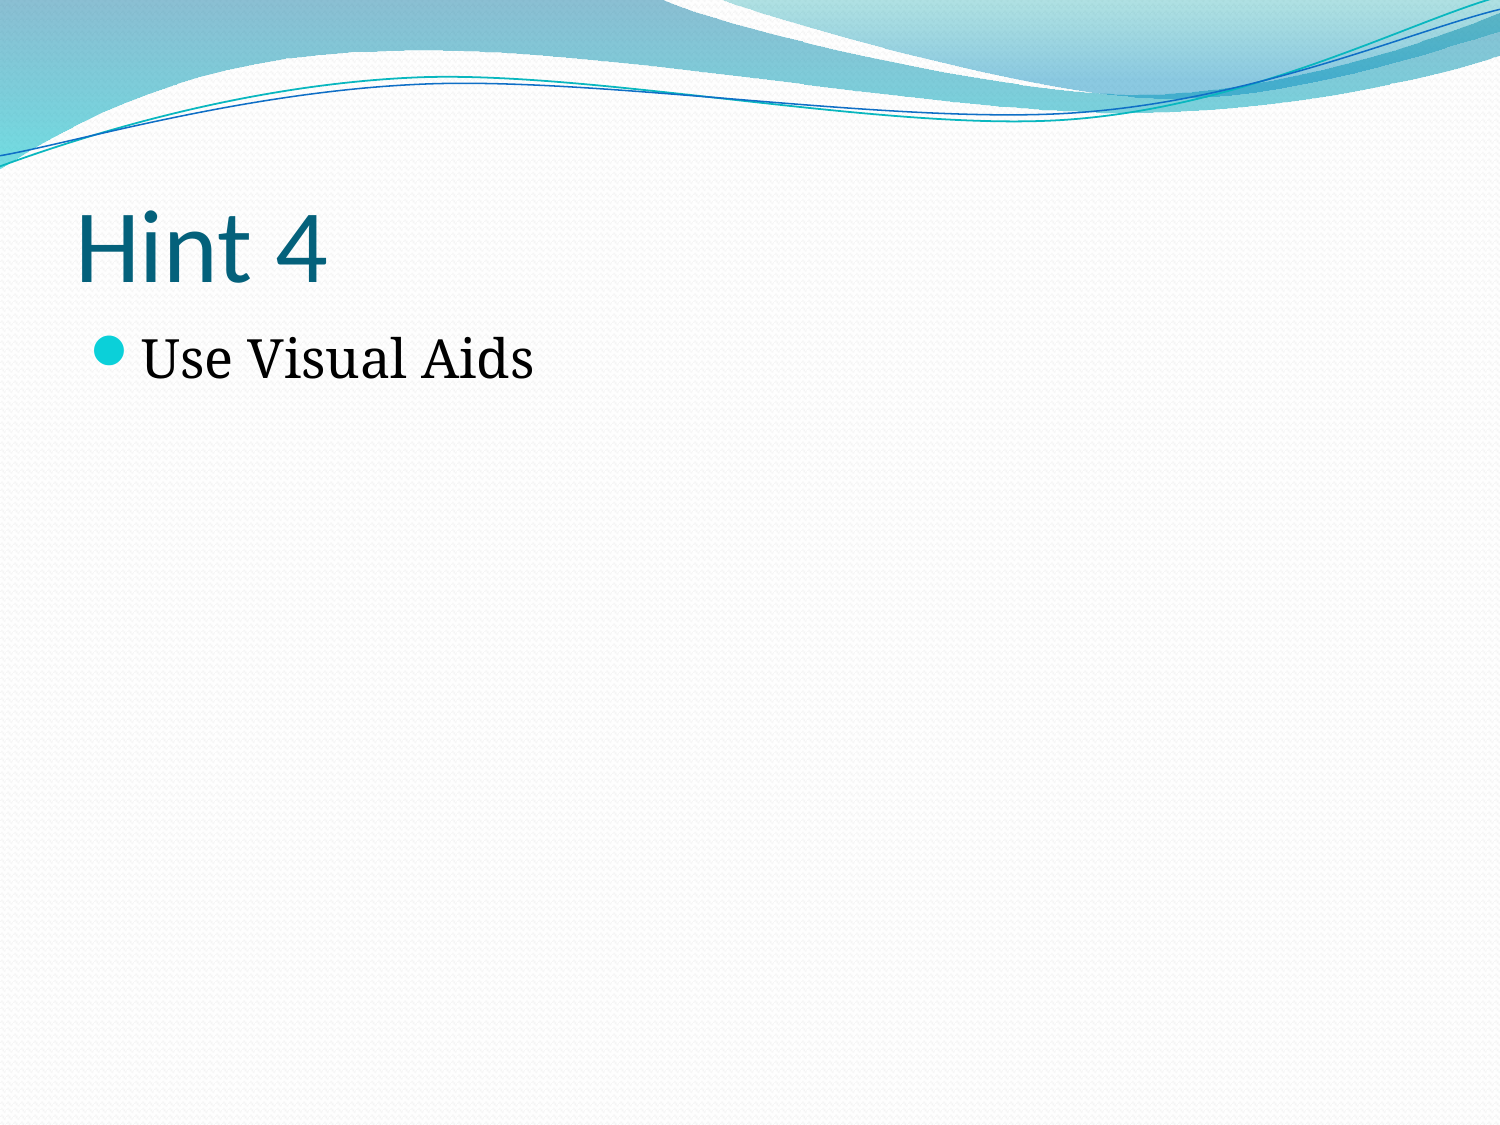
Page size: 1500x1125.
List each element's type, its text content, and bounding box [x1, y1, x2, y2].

title Hint 4 [75, 115, 1425, 303]
list Use Visual Aids [75, 317, 1425, 1038]
